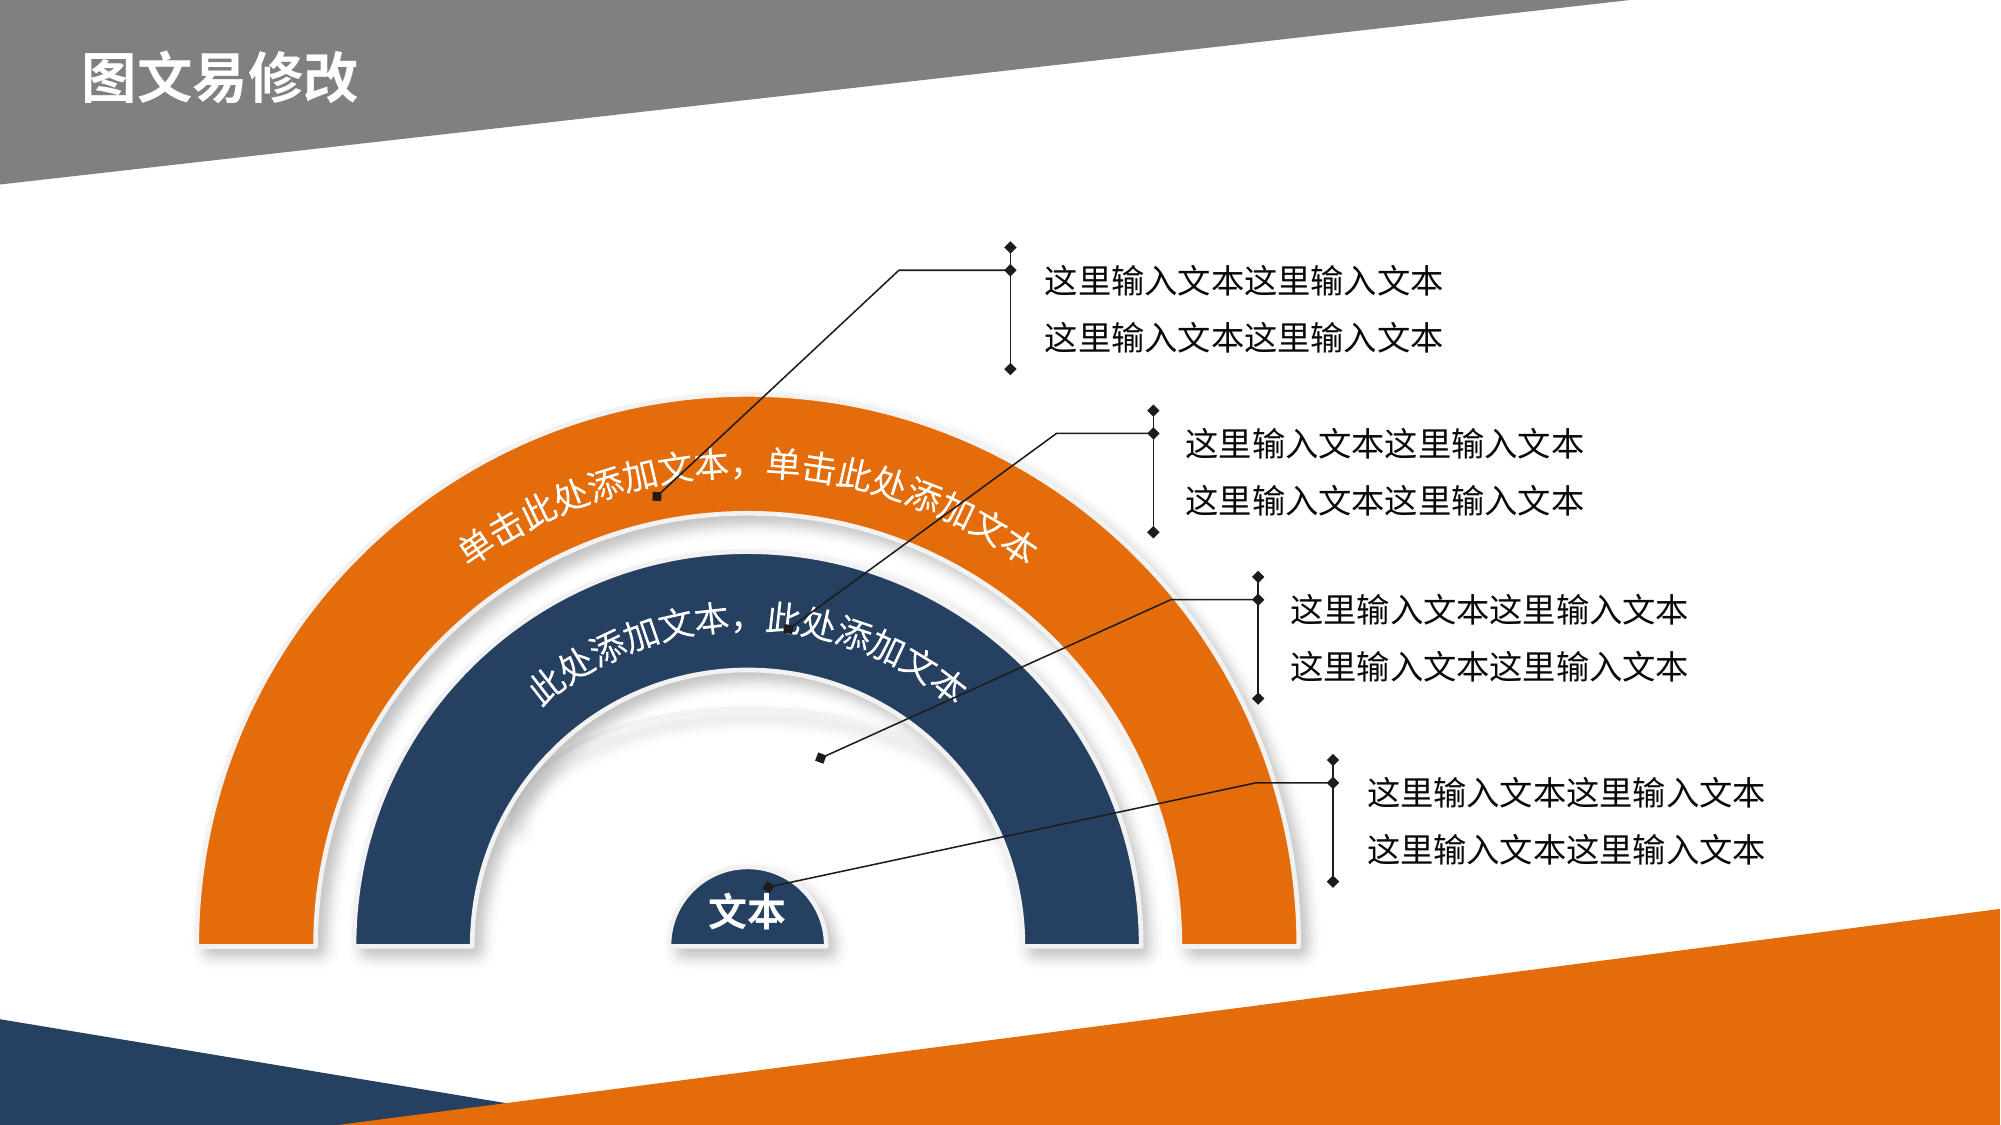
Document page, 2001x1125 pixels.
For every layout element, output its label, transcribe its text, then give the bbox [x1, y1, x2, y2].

text_box 这里输入文本这里输入文本 这里输入文本这里输入文本 [768, 241, 1017, 392]
text_box 这里输入文本这里输入文本 这里输入文本这里输入文本 [1304, 411, 1945, 532]
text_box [196, 394, 1300, 1125]
text_box 这里输入文本这里输入文本 这里输入文本这里输入文本 [1304, 753, 1340, 888]
text_box 这里输入文本这里输入文本 这里输入文本这里输入文本 [1304, 577, 2000, 699]
text_box 图文易修改 [0, 42, 441, 110]
text_box 这里输入文本这里输入文本 这里输入文本这里输入文本 [1352, 760, 2000, 882]
text_box 这里输入文本这里输入文本 这里输入文本这里输入文本 [1030, 247, 1913, 369]
